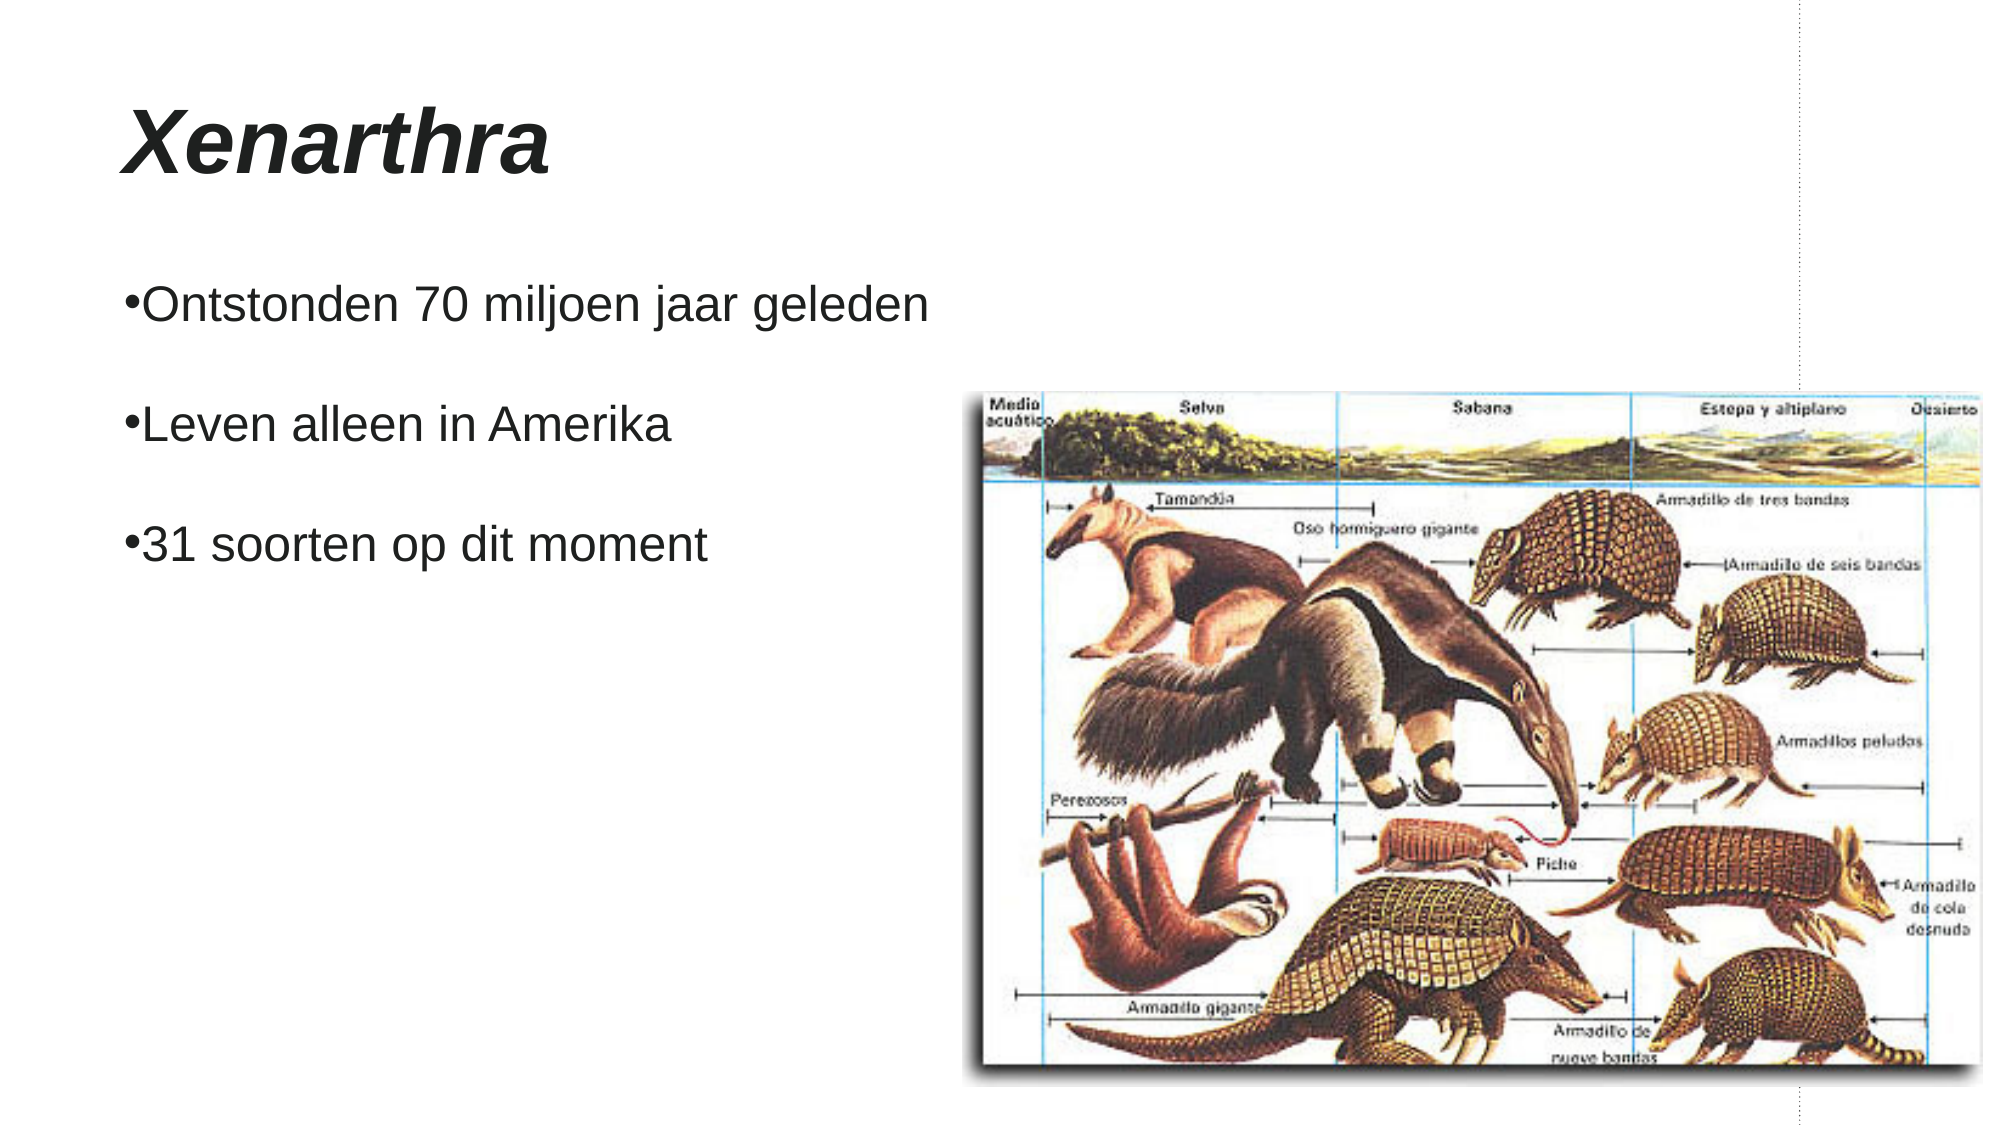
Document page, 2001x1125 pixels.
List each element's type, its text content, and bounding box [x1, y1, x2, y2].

picture [962, 0, 2001, 1125]
title Xenarthra [124, 94, 1607, 272]
list Ontstonden 70 miljoen jaar geleden Leven alleen in Amerika 31 soorten op dit moment [124, 271, 1394, 986]
